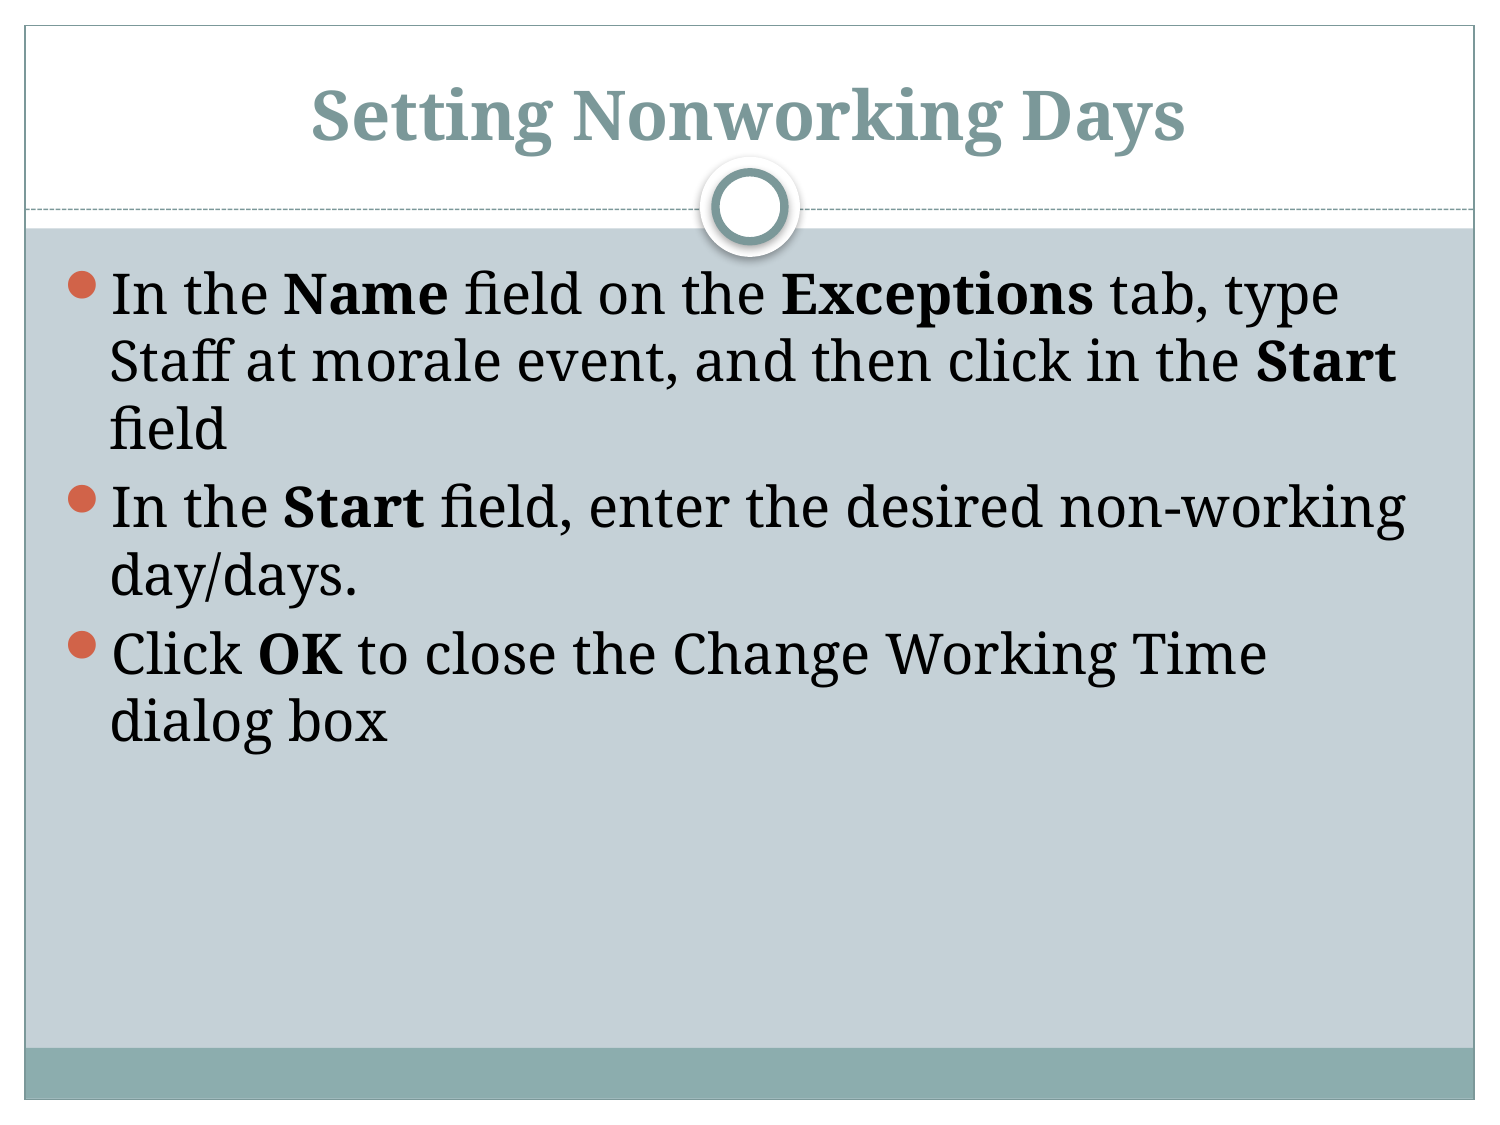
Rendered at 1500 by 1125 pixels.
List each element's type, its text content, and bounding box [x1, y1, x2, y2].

list In the Name field on the Exceptions tab, type Staff at morale event, and then click in the Start field In the Start field, enter the desired non-working day/days. Click OK to close the Change Working Time dialog box [49, 250, 1445, 1001]
title Setting Nonworking Days [49, 37, 1450, 162]
